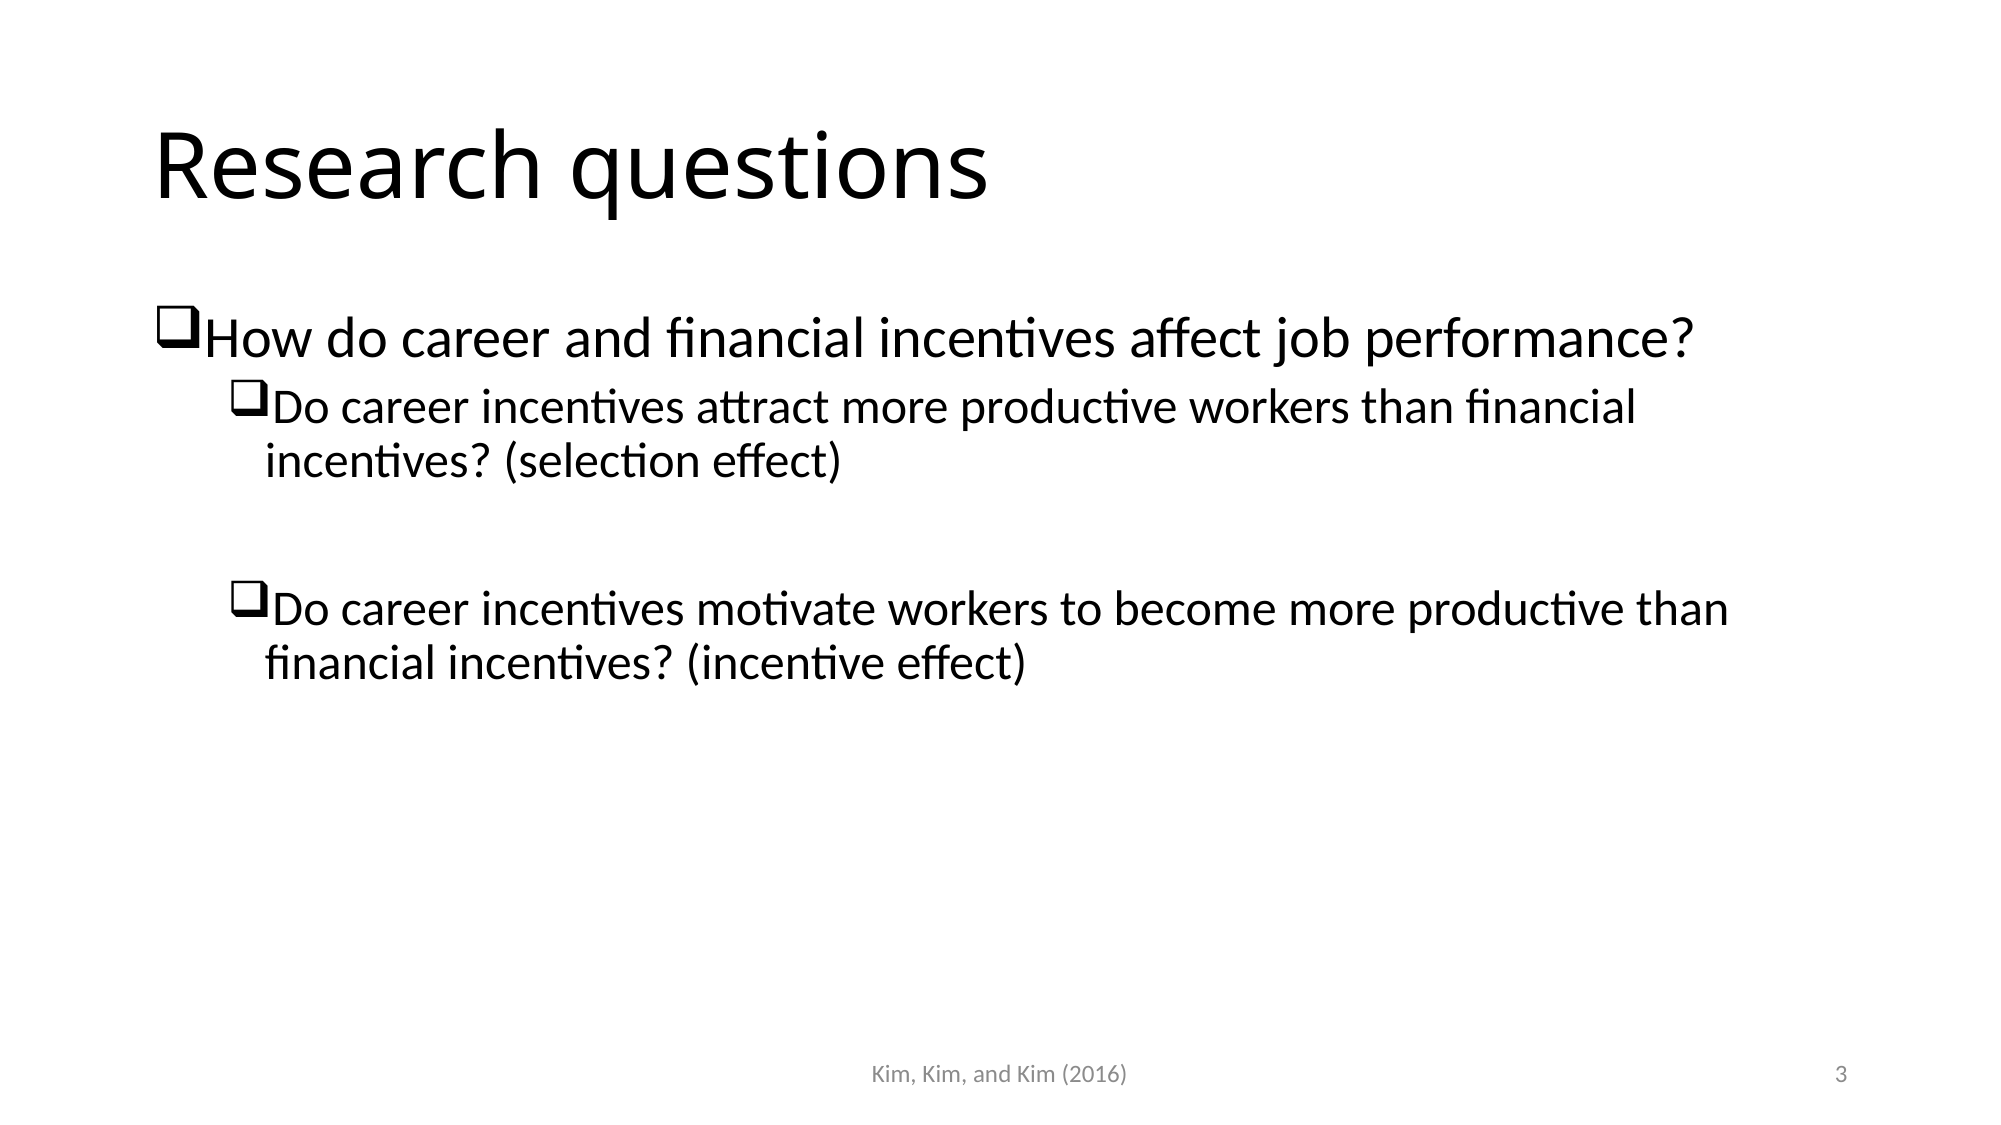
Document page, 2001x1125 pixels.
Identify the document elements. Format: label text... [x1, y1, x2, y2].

slide_number 3 [1412, 1042, 1863, 1103]
title Research questions [137, 59, 1863, 278]
list How do career and financial incentives affect job performance? Do career incentives attract more productive workers than financial incentives? (selection effect) Do career incentives motivate workers to become more productive than financial incentives? (incentive effect) [137, 299, 1863, 1014]
footer Kim, Kim, and Kim (2016) [662, 1042, 1338, 1103]
